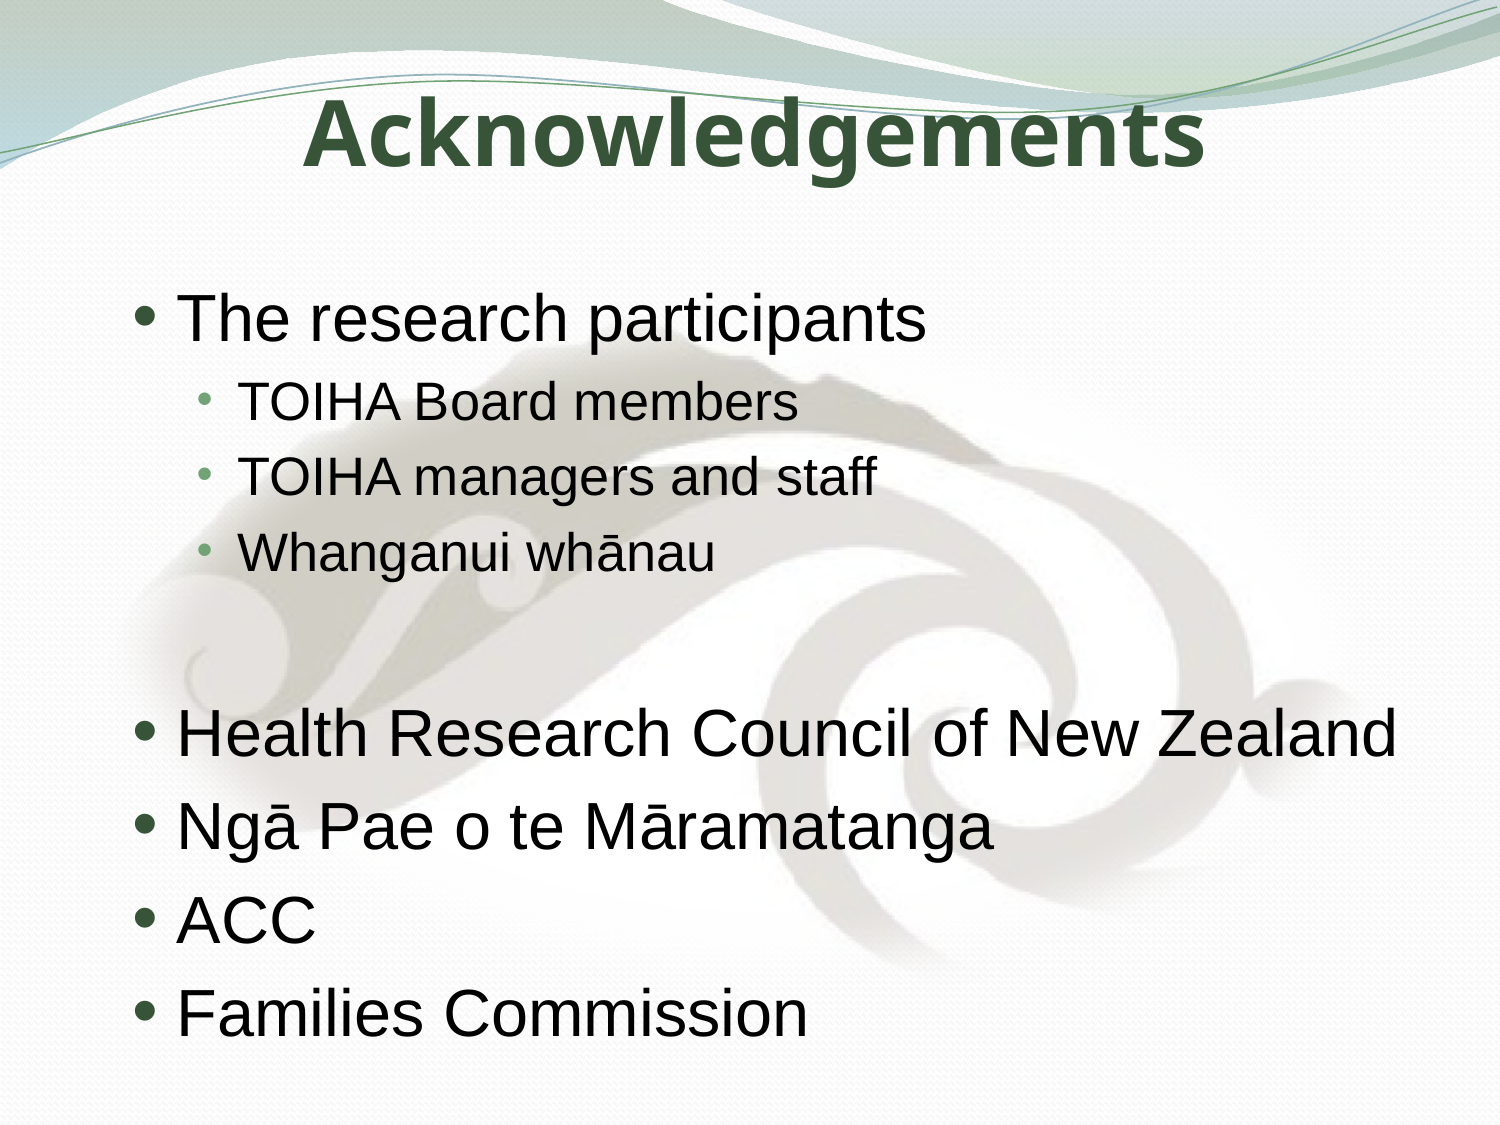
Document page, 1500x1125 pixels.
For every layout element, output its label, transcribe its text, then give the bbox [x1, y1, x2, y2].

title Acknowledgements [80, 54, 1431, 186]
list The research participants TOIHA Board members TOIHA managers and staff Whanganui whānau Health Research Council of New Zealand Ngā Pae o te Māramatanga ACC Families Commission [117, 275, 1425, 1025]
